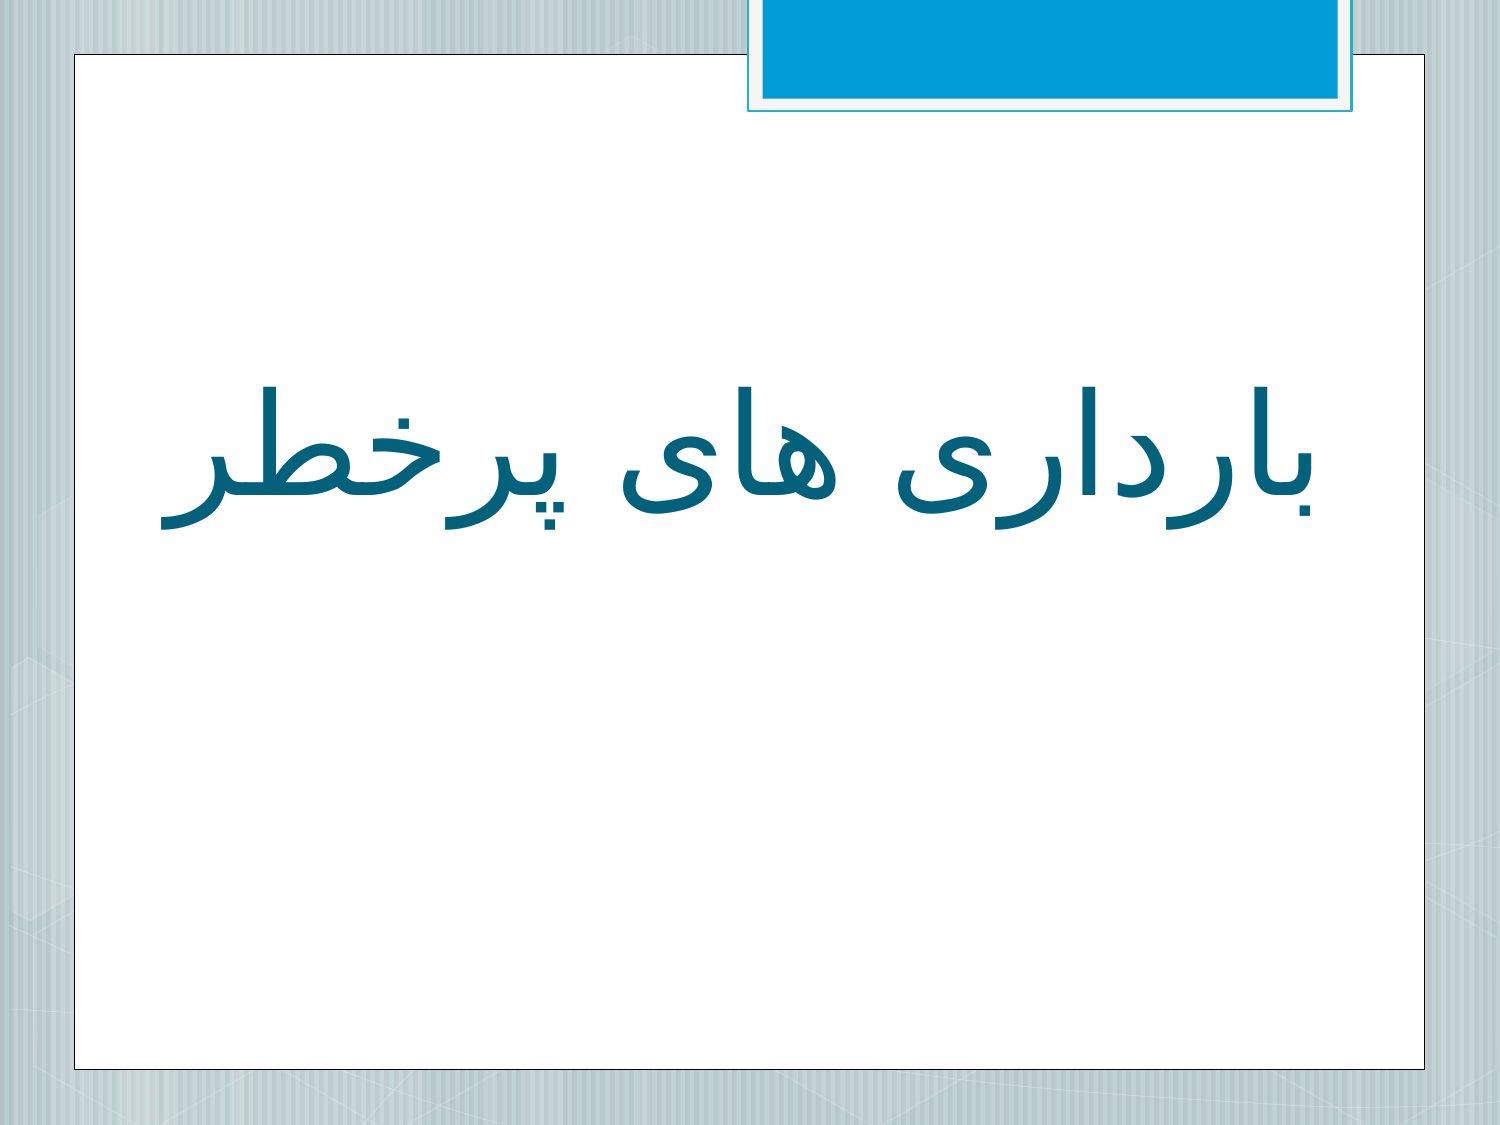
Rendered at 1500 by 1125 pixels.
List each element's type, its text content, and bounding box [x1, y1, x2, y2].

list بارداری های پرخطر [135, 267, 1369, 610]
